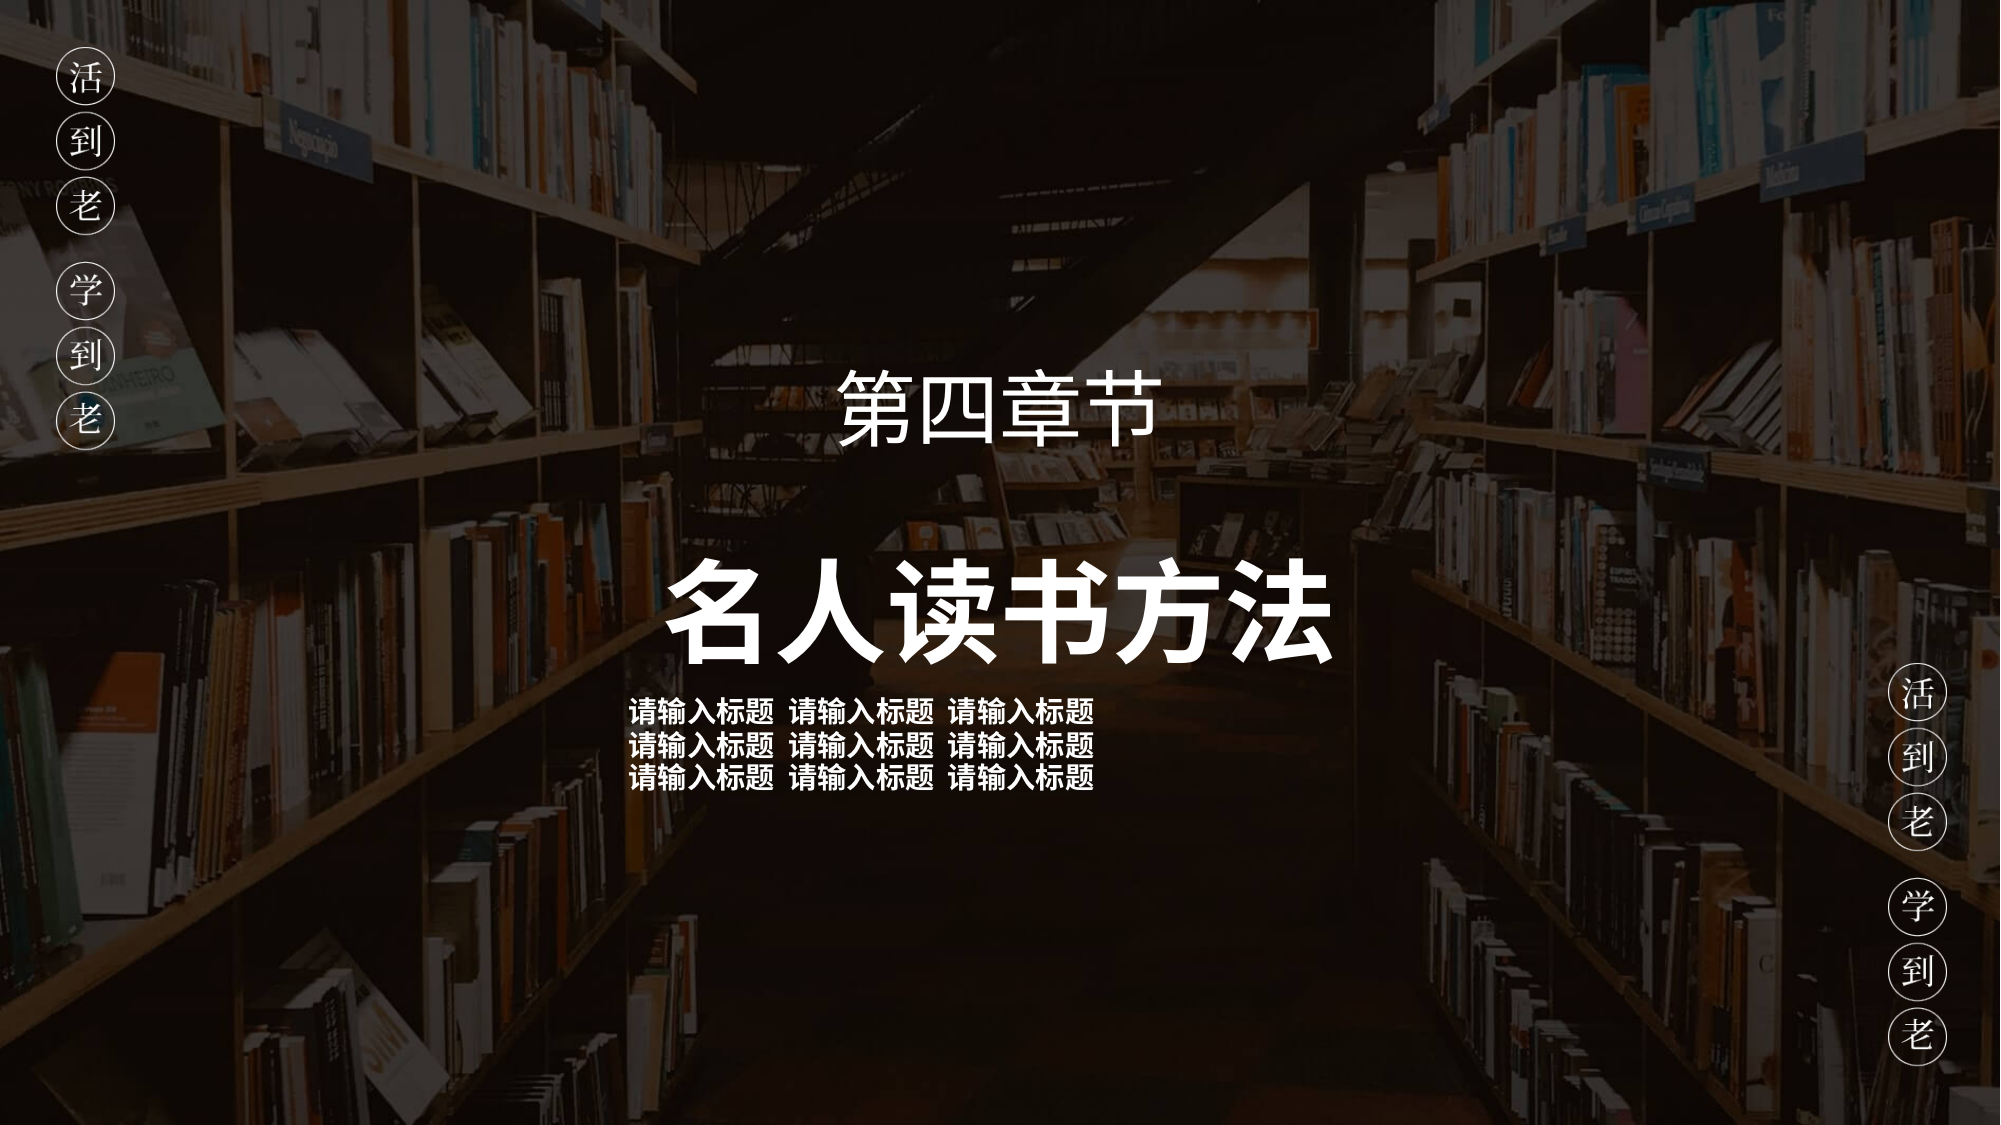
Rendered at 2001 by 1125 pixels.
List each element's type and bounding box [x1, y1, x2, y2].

text_box [614, 685, 1407, 803]
picture [0, 0, 2000, 1125]
